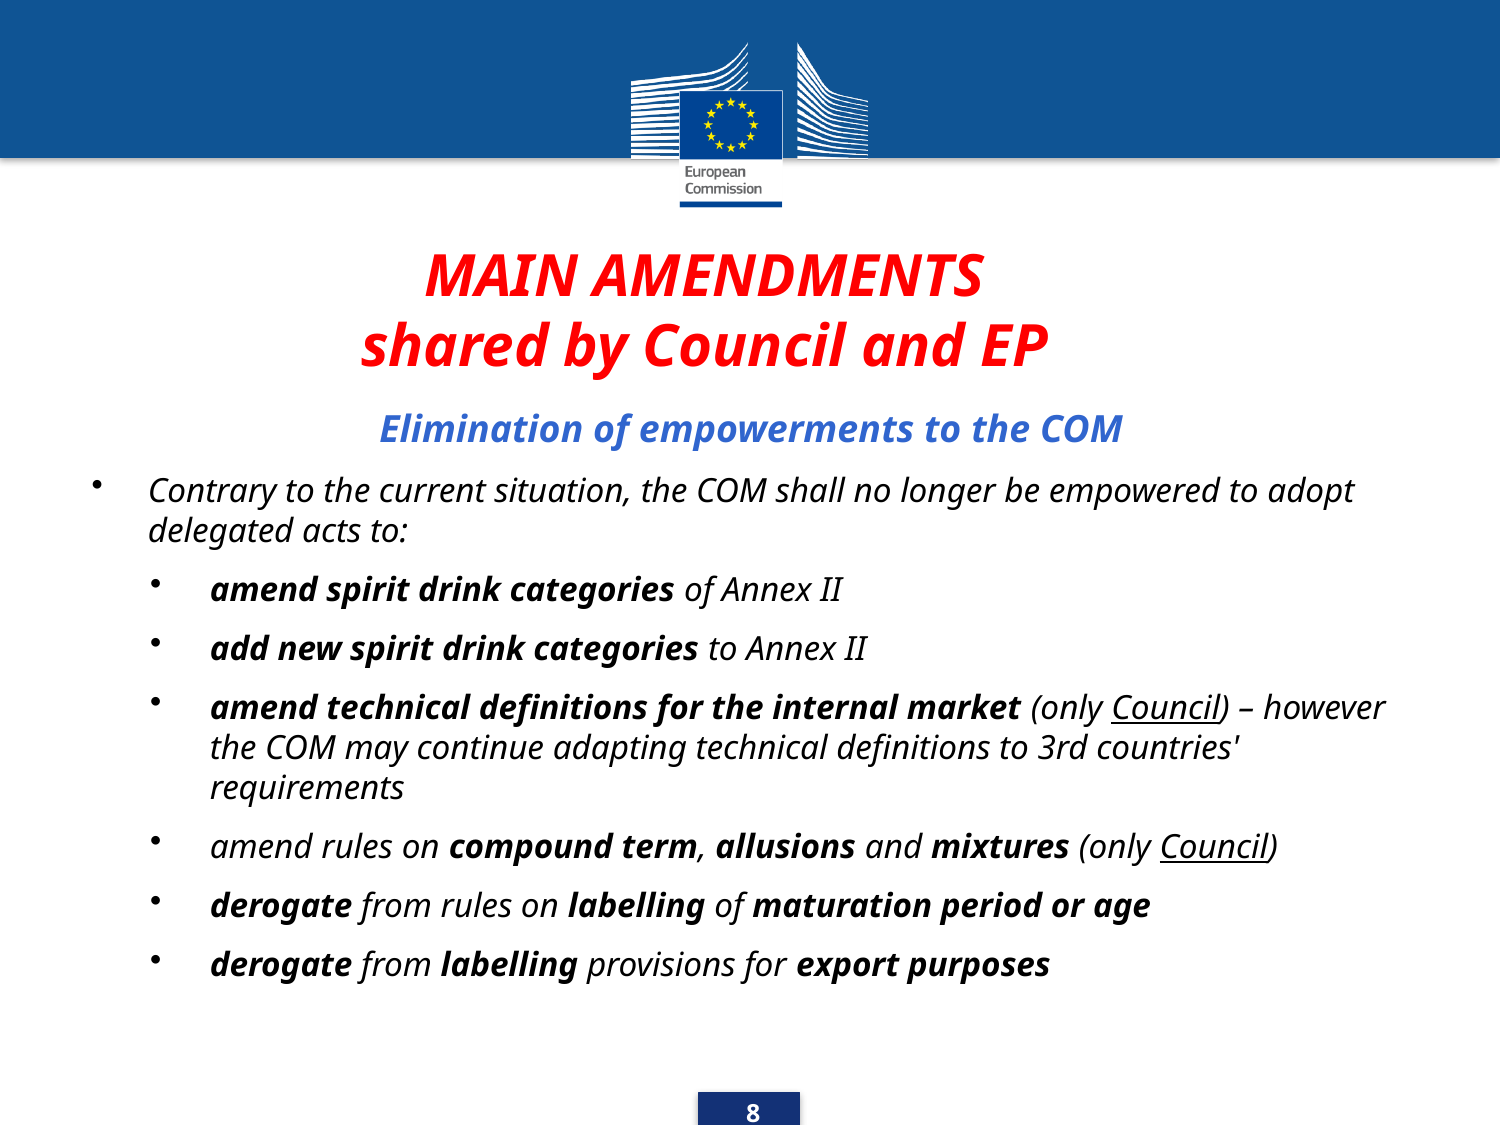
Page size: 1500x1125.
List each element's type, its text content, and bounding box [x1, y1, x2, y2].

list Elimination of empowerments to the COM Contrary to the current situation, the COM shall no longer be empowered to adopt delegated acts to: amend spirit drink categories of Annex II add new spirit drink categories to Annex II amend technical definitions for the internal market (only Council) – however the COM may continue adapting technical definitions to 3rd countries' requirements amend rules on compound term, allusions and mixtures (only Council) derogate from rules on labelling of maturation period or age derogate from labelling provisions for export purposes [76, 397, 1427, 1047]
picture [631, 42, 868, 196]
title MAIN AMENDMENTS shared by Council and EP [0, 196, 1350, 421]
